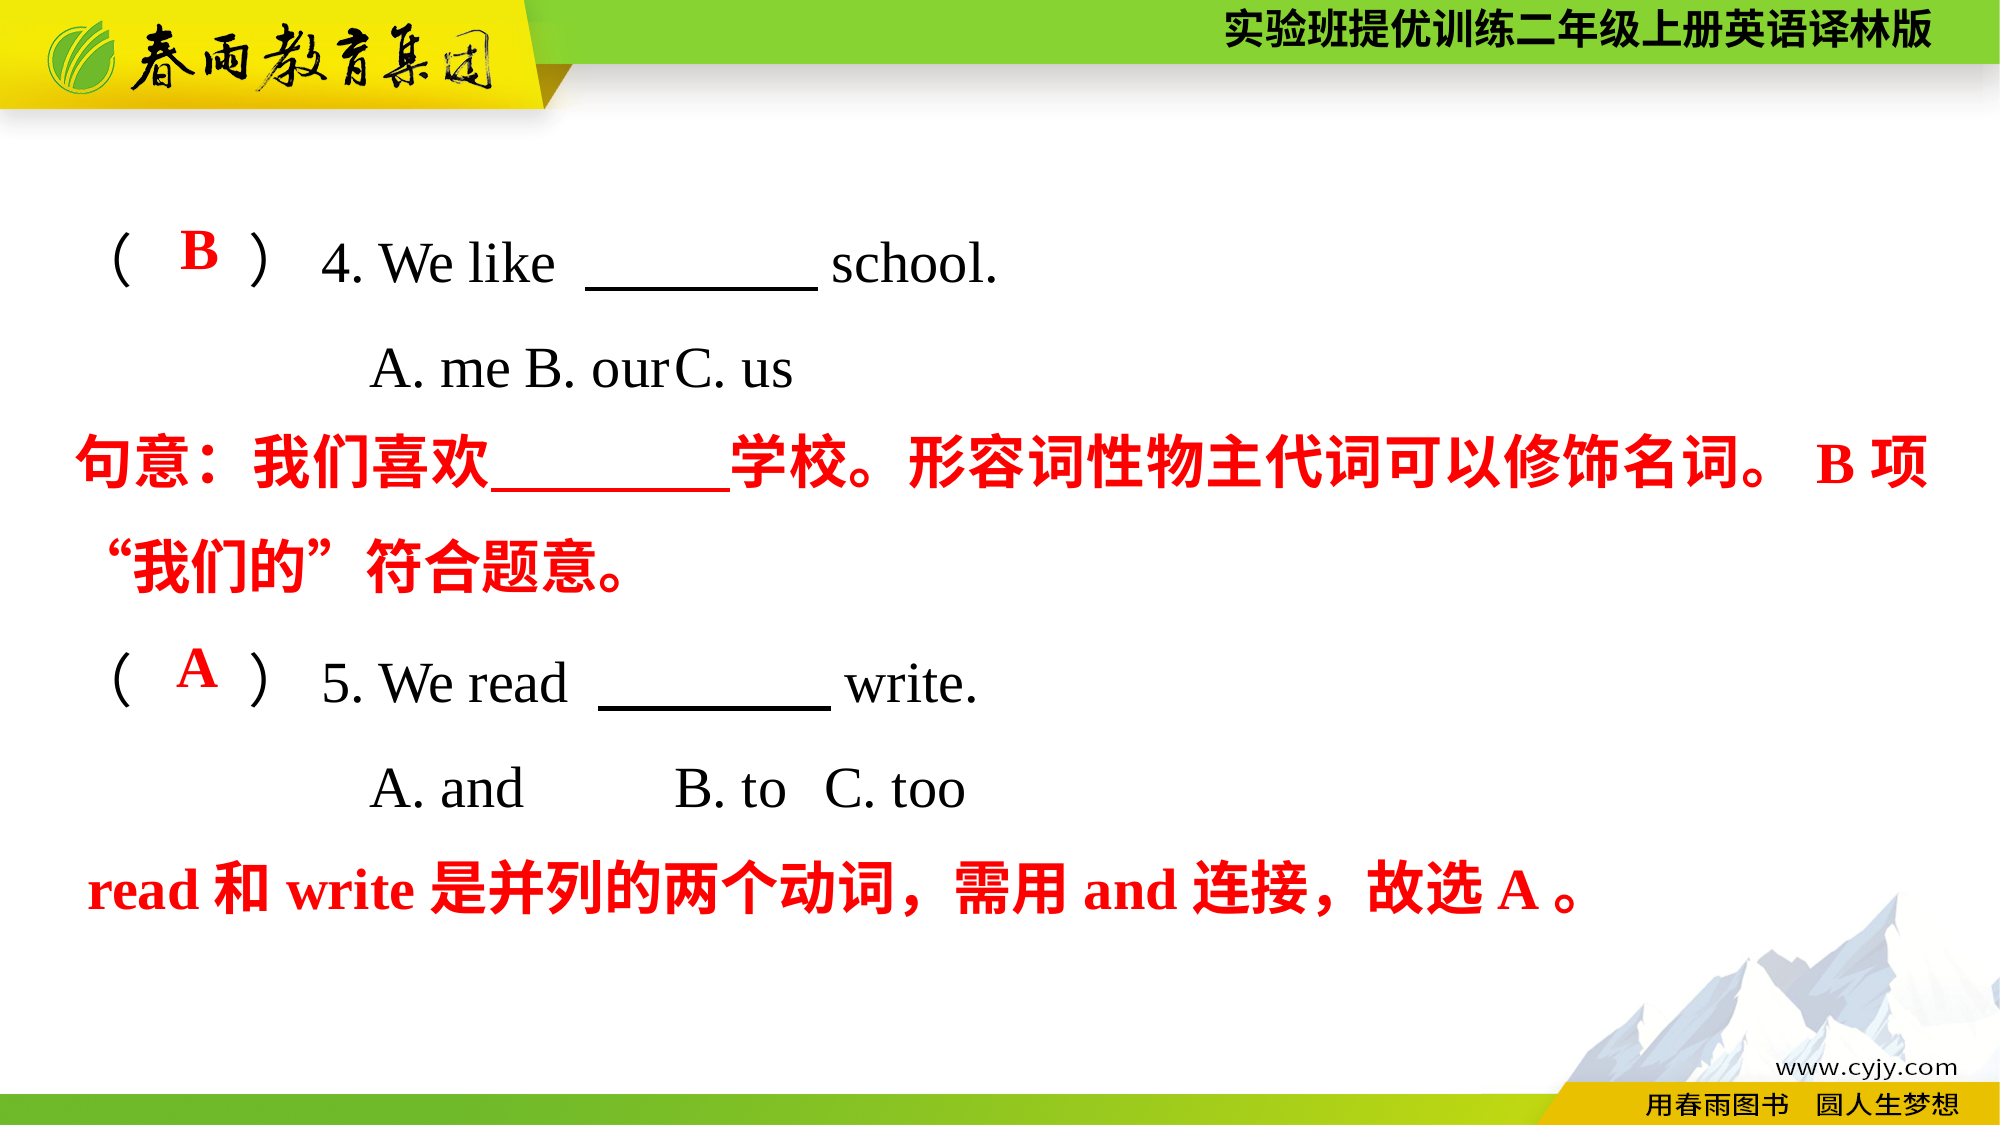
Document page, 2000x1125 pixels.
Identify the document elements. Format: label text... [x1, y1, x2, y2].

text_box 句意：我们喜欢 学校。形容词性物主代词可以修饰名词。B项“我们的”符合题意。 [59, 382, 1944, 608]
text_box B [165, 203, 249, 289]
text_box read和write是并列的两个动词，需用and连接，故选A。 [72, 809, 1957, 929]
text_box A [161, 621, 234, 707]
list （ ）4. We like school. A. me B. our C. us （ ）5. We read write. A. and B. to C. too [59, 181, 1944, 382]
picture [0, 0, 2000, 1125]
list （ ）4. We like school. A. me B. our C. us （ ）5. We read write. A. and B. to C. too [59, 608, 1944, 833]
